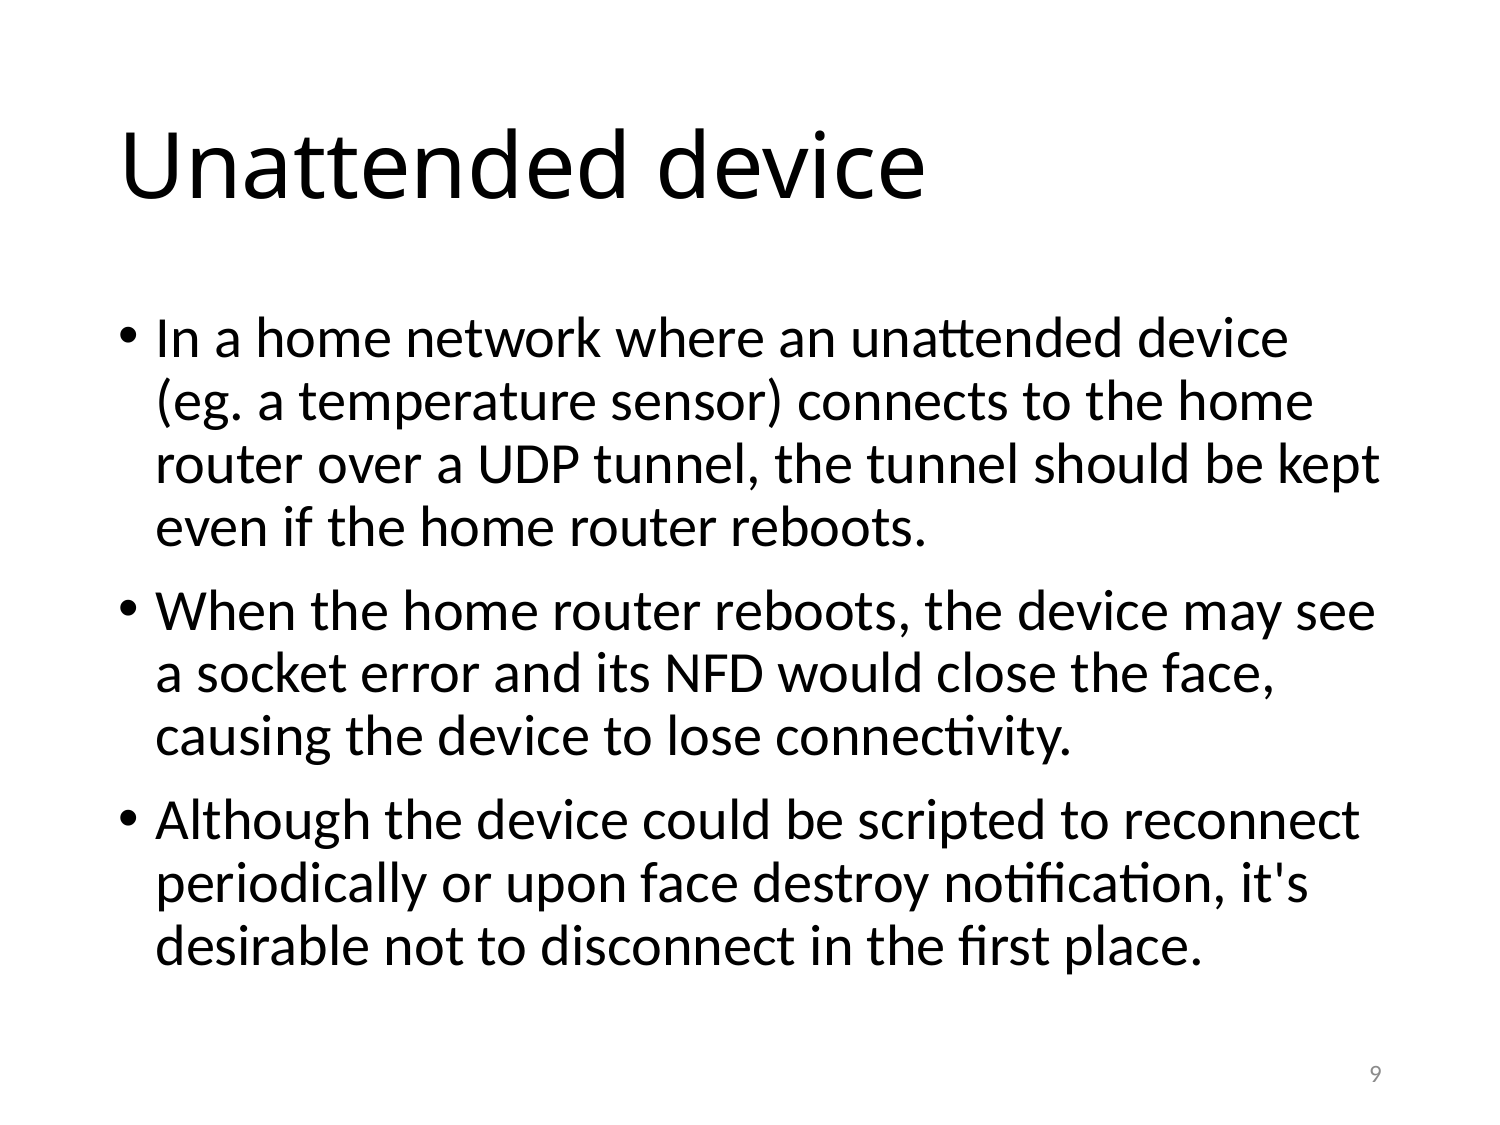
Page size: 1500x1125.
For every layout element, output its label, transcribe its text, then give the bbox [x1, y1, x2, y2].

list In a home network where an unattended device (eg. a temperature sensor) connects to the home router over a UDP tunnel, the tunnel should be kept even if the home router reboots. When the home router reboots, the device may see a socket error and its NFD would close the face, causing the device to lose connectivity. Although the device could be scripted to reconnect periodically or upon face destroy notification, it's desirable not to disconnect in the first place. [103, 299, 1397, 1014]
title Unattended device [103, 59, 1397, 278]
slide_number 9 [1059, 1042, 1397, 1103]
